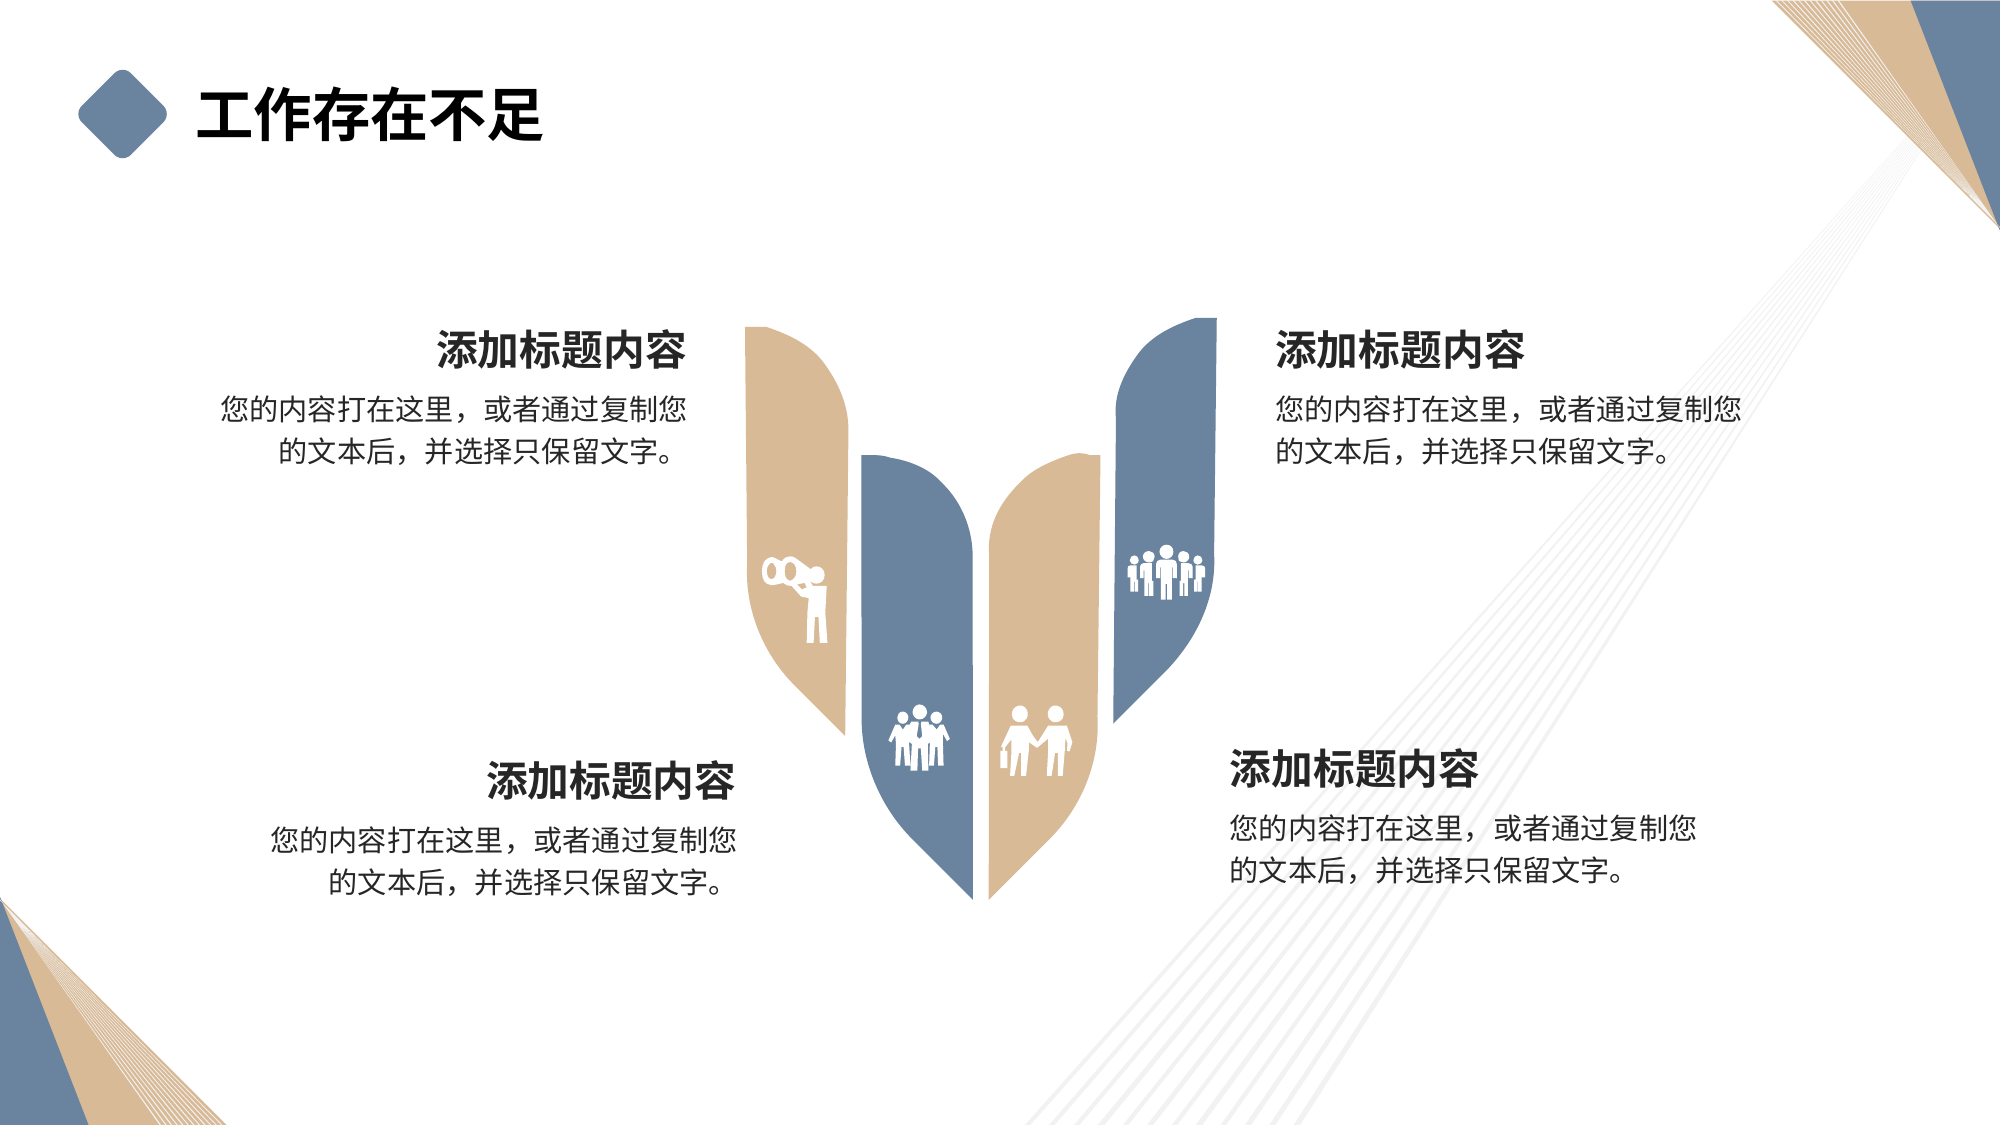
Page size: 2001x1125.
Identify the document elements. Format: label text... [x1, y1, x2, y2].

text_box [680, 339, 1334, 861]
text_box 工作存在不足 [180, 70, 561, 156]
text_box 添加标题内容 [1260, 306, 1648, 382]
text_box 添加标题内容 [1334, 725, 1602, 801]
text_box 您的内容打在这里，或者通过复制您的文本后，并选择只保留文字。 [1334, 376, 1763, 476]
text_box [77, 68, 168, 160]
text_box 添加标题内容 [364, 737, 680, 812]
text_box 添加标题内容 [314, 306, 702, 382]
text_box 您的内容打在这里，或者通过复制您的文本后，并选择只保留文字。 [250, 807, 753, 907]
text_box 您的内容打在这里，或者通过复制您的文本后，并选择只保留文字。 [200, 376, 680, 476]
text_box 您的内容打在这里，或者通过复制您的文本后，并选择只保留文字。 [1214, 796, 1718, 895]
